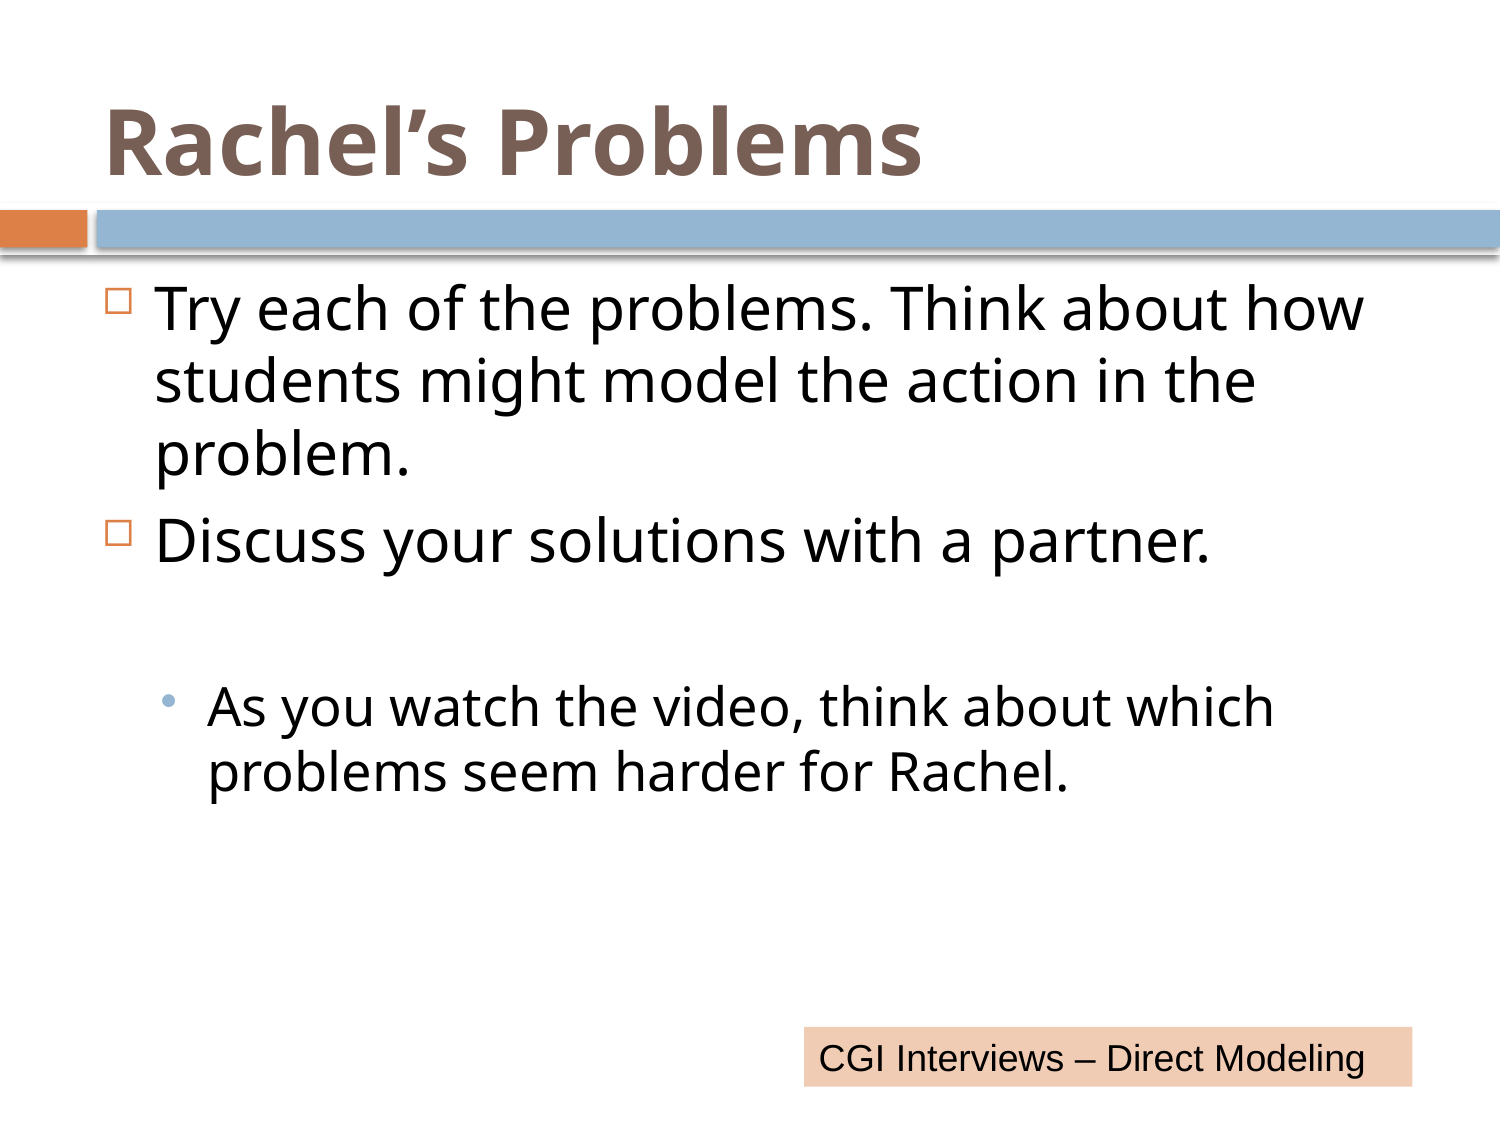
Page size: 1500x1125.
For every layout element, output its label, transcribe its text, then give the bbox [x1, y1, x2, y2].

list Try each of the problems. Think about how students might model the action in the problem. Discuss your solutions with a partner. As you watch the video, think about which problems seem harder for Rachel. [87, 262, 1438, 1005]
text_box CGI Interviews – Direct Modeling [804, 1026, 1413, 1087]
title Rachel’s Problems [87, 45, 1438, 233]
